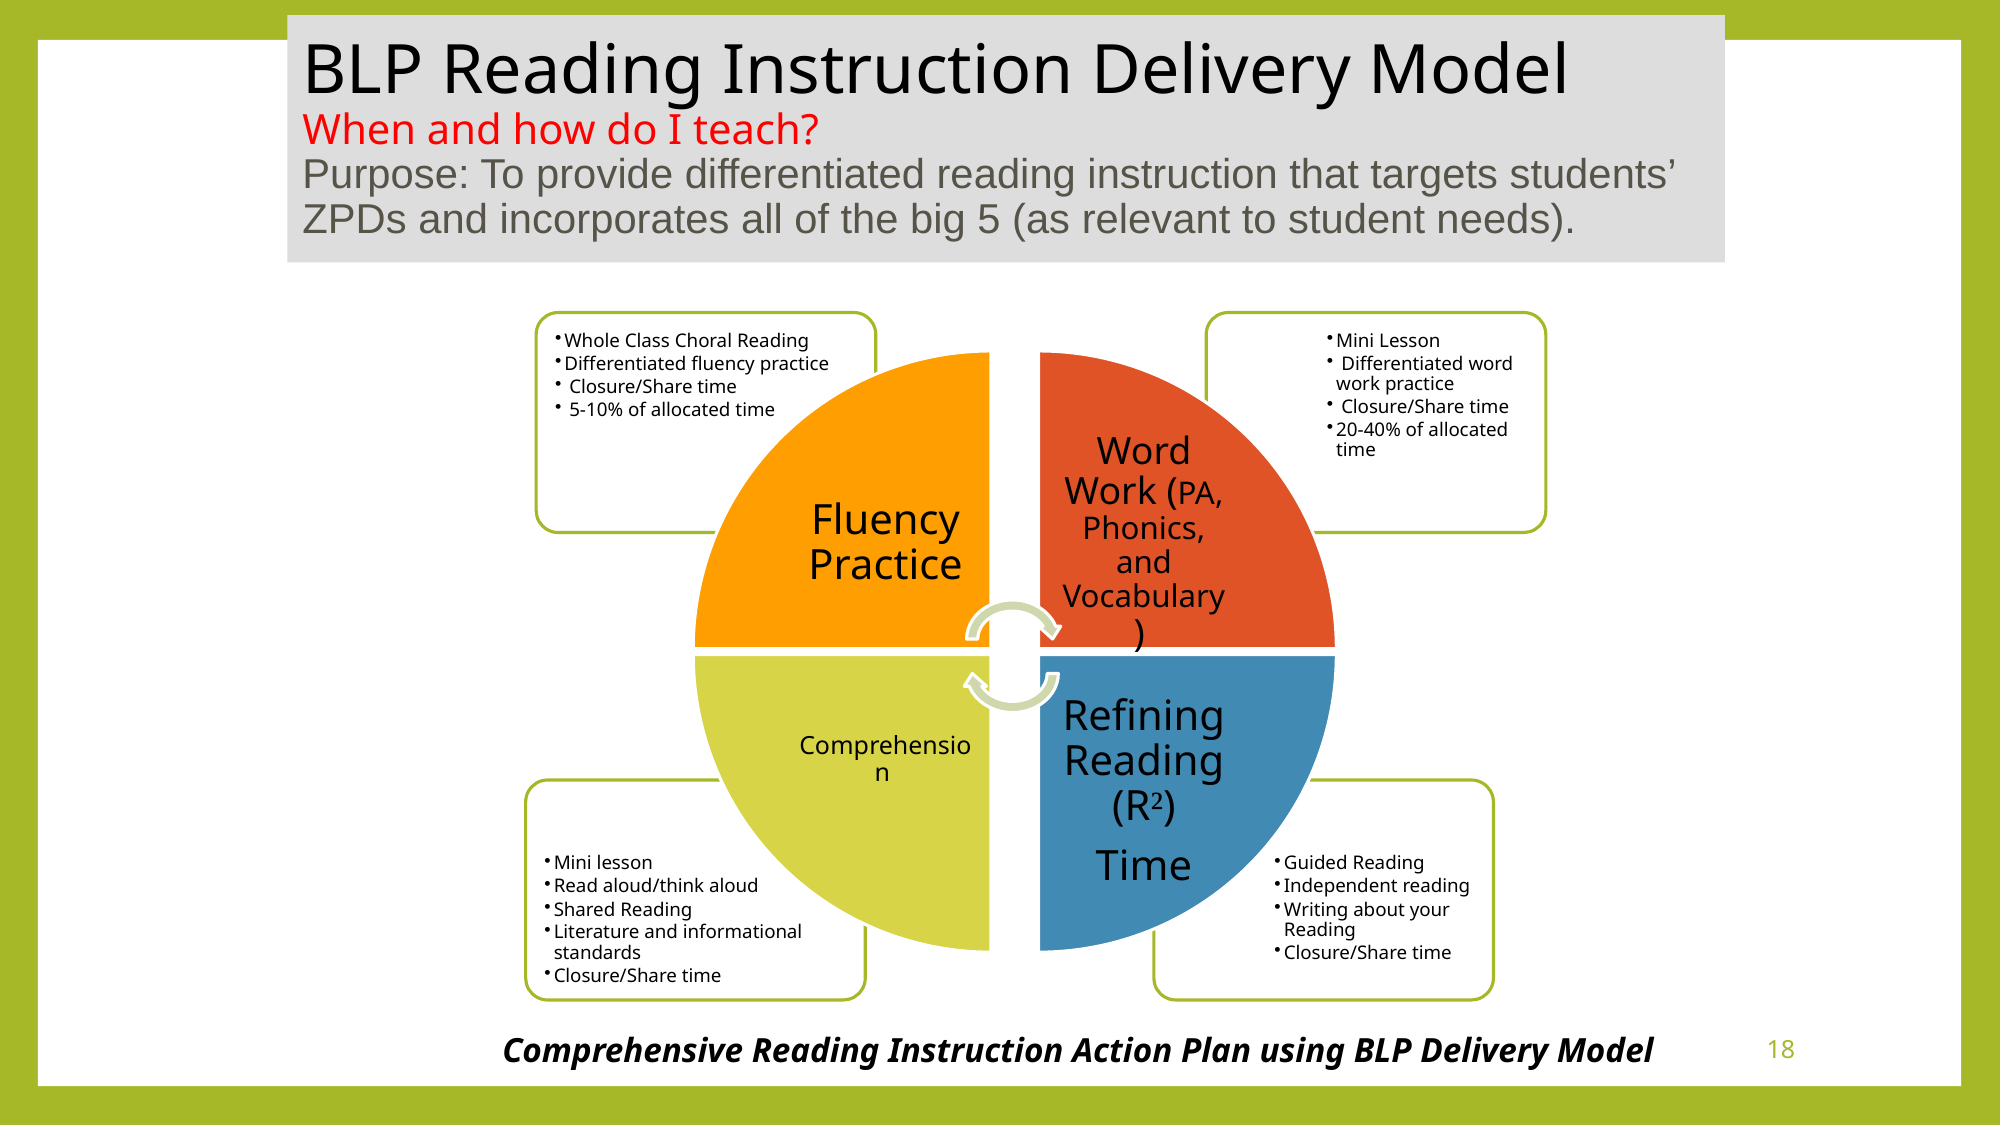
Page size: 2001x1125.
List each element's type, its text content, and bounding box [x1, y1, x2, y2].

slide_number 18 [1530, 1020, 1811, 1081]
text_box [324, 312, 1701, 1001]
title BLP Reading Instruction Delivery Model When and how do I teach? Purpose: To provide differentiated reading instruction that targets students’ ZPDs and incorporates all of the big 5 (as relevant to student needs). [287, 15, 1725, 263]
text_box Comprehensive Reading Instruction Action Plan using BLP Delivery Model [487, 1022, 1530, 1077]
